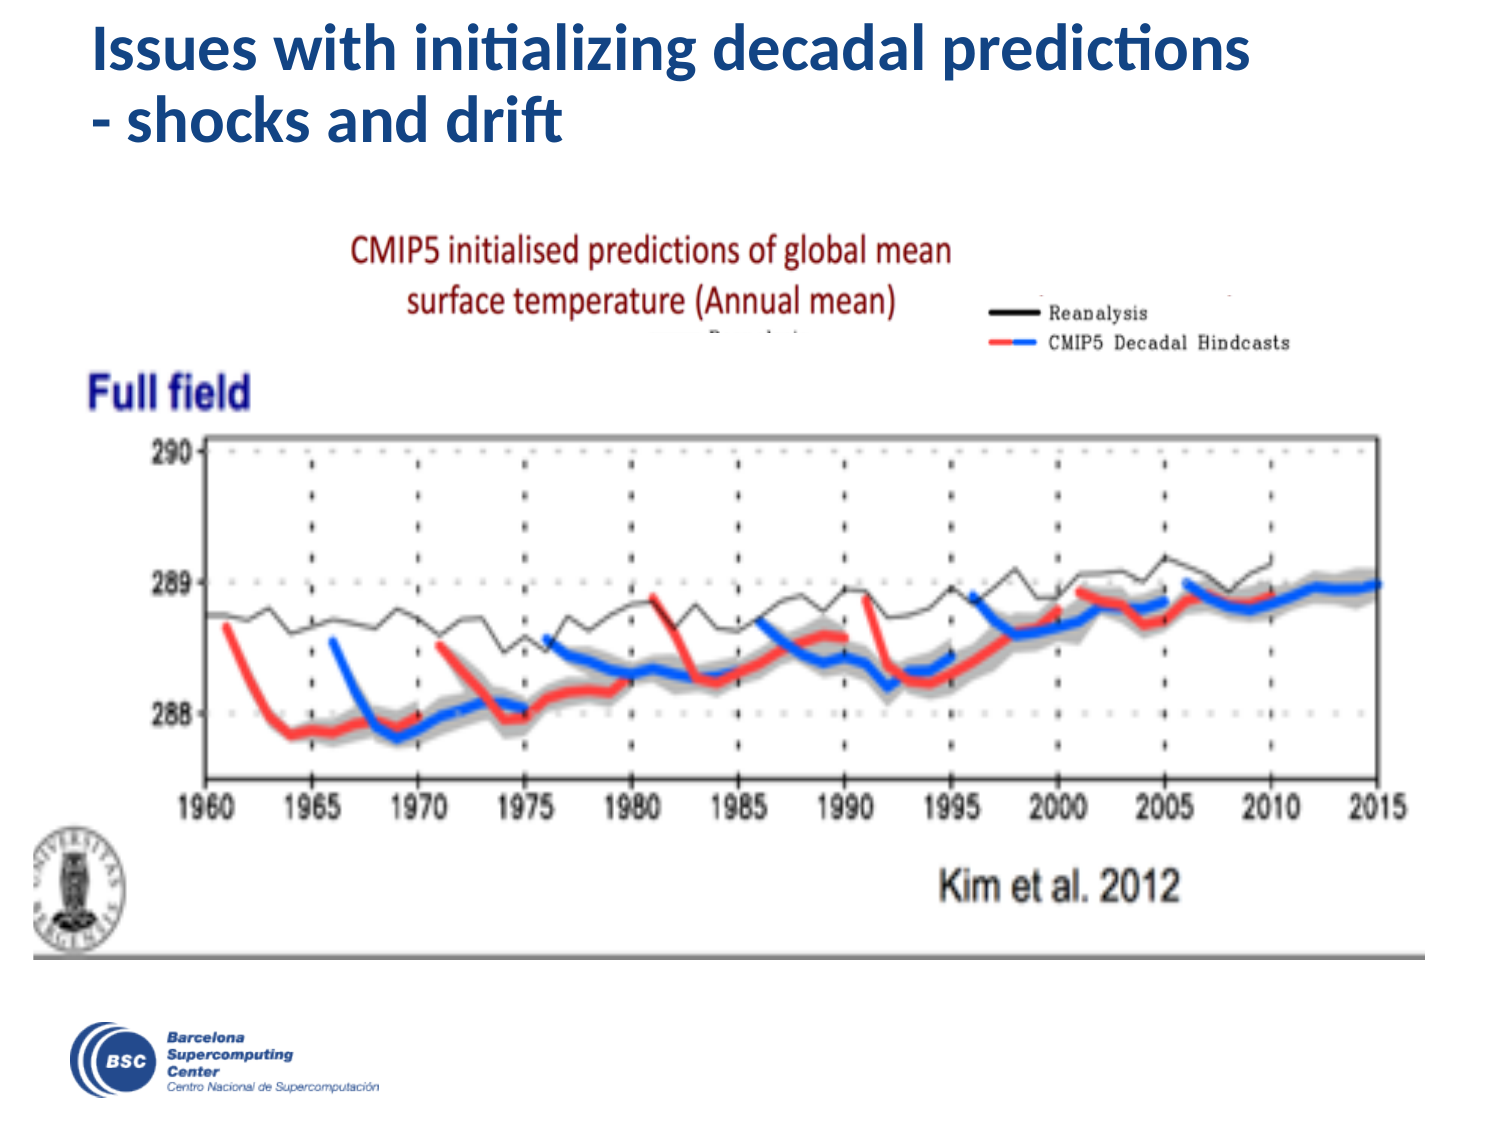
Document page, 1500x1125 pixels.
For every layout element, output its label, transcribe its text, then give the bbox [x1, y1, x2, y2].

picture [33, 359, 1425, 960]
picture [70, 1022, 379, 1098]
title Issues with initializing decadal predictions - shocks and drift [76, 10, 1427, 160]
picture [294, 198, 1305, 357]
